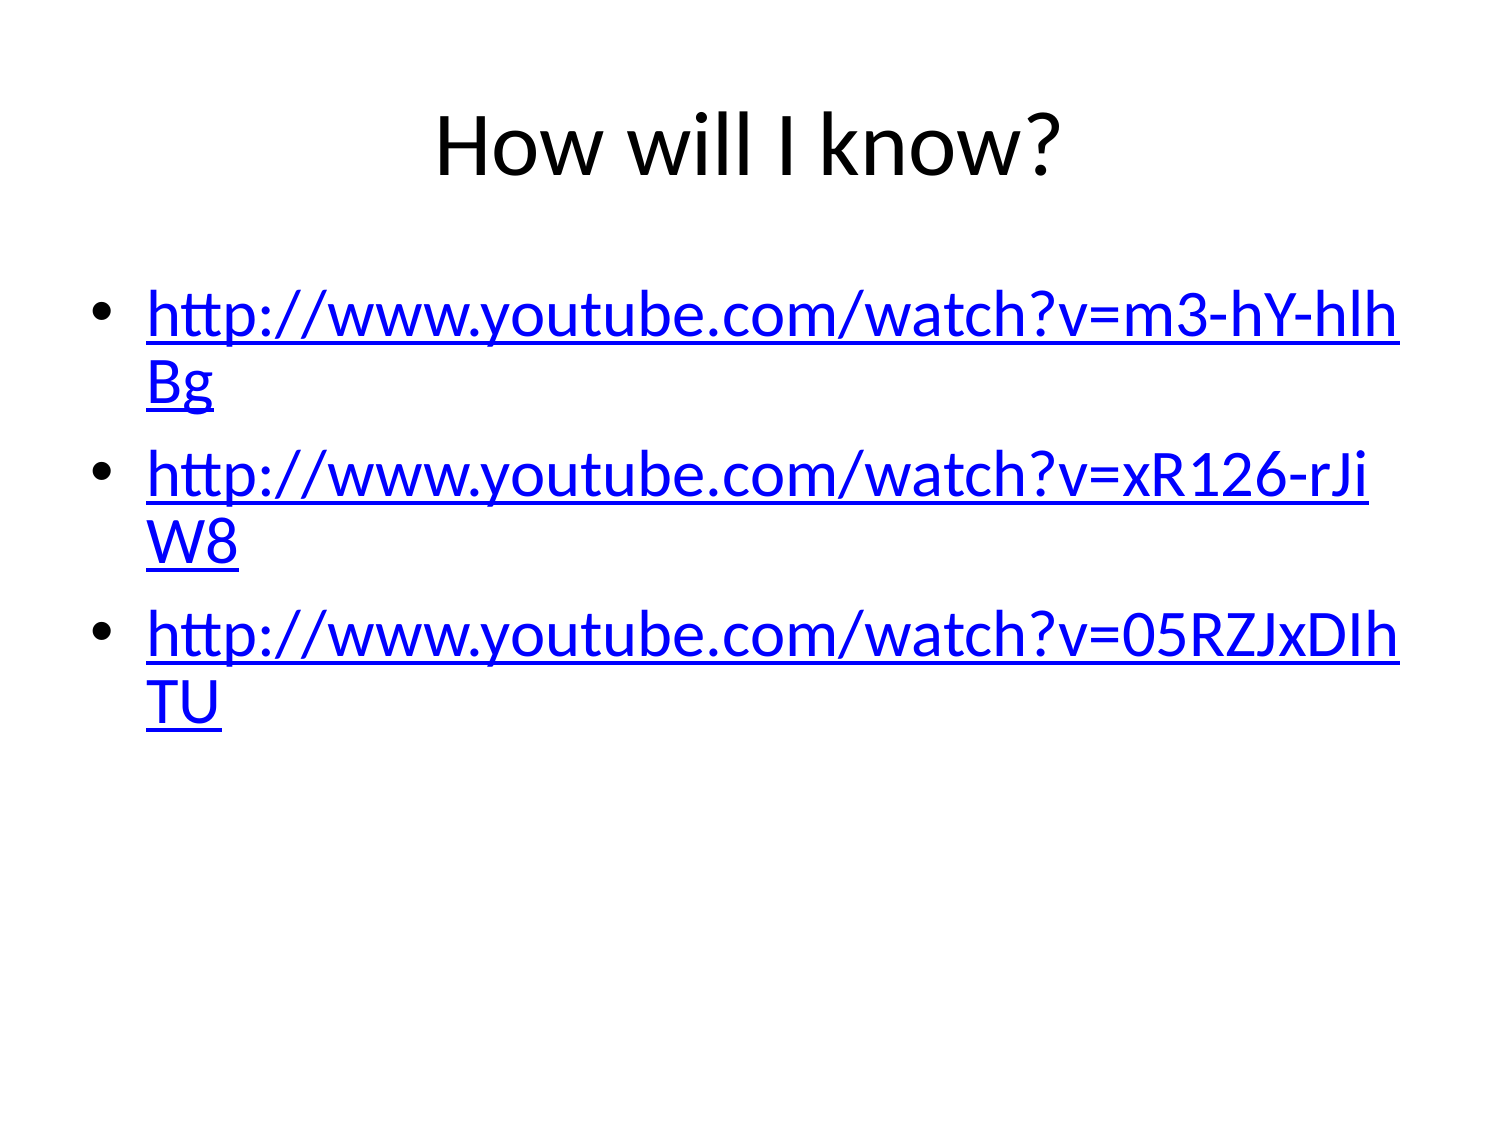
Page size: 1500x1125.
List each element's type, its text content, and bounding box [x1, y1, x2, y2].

title How will I know? [75, 45, 1425, 233]
list http://www.youtube.com/watch?v=m3-hY-hlhBg http://www.youtube.com/watch?v=xR126-rJiW8 http://www.youtube.com/watch?v=05RZJxDIhTU [75, 262, 1425, 1005]
